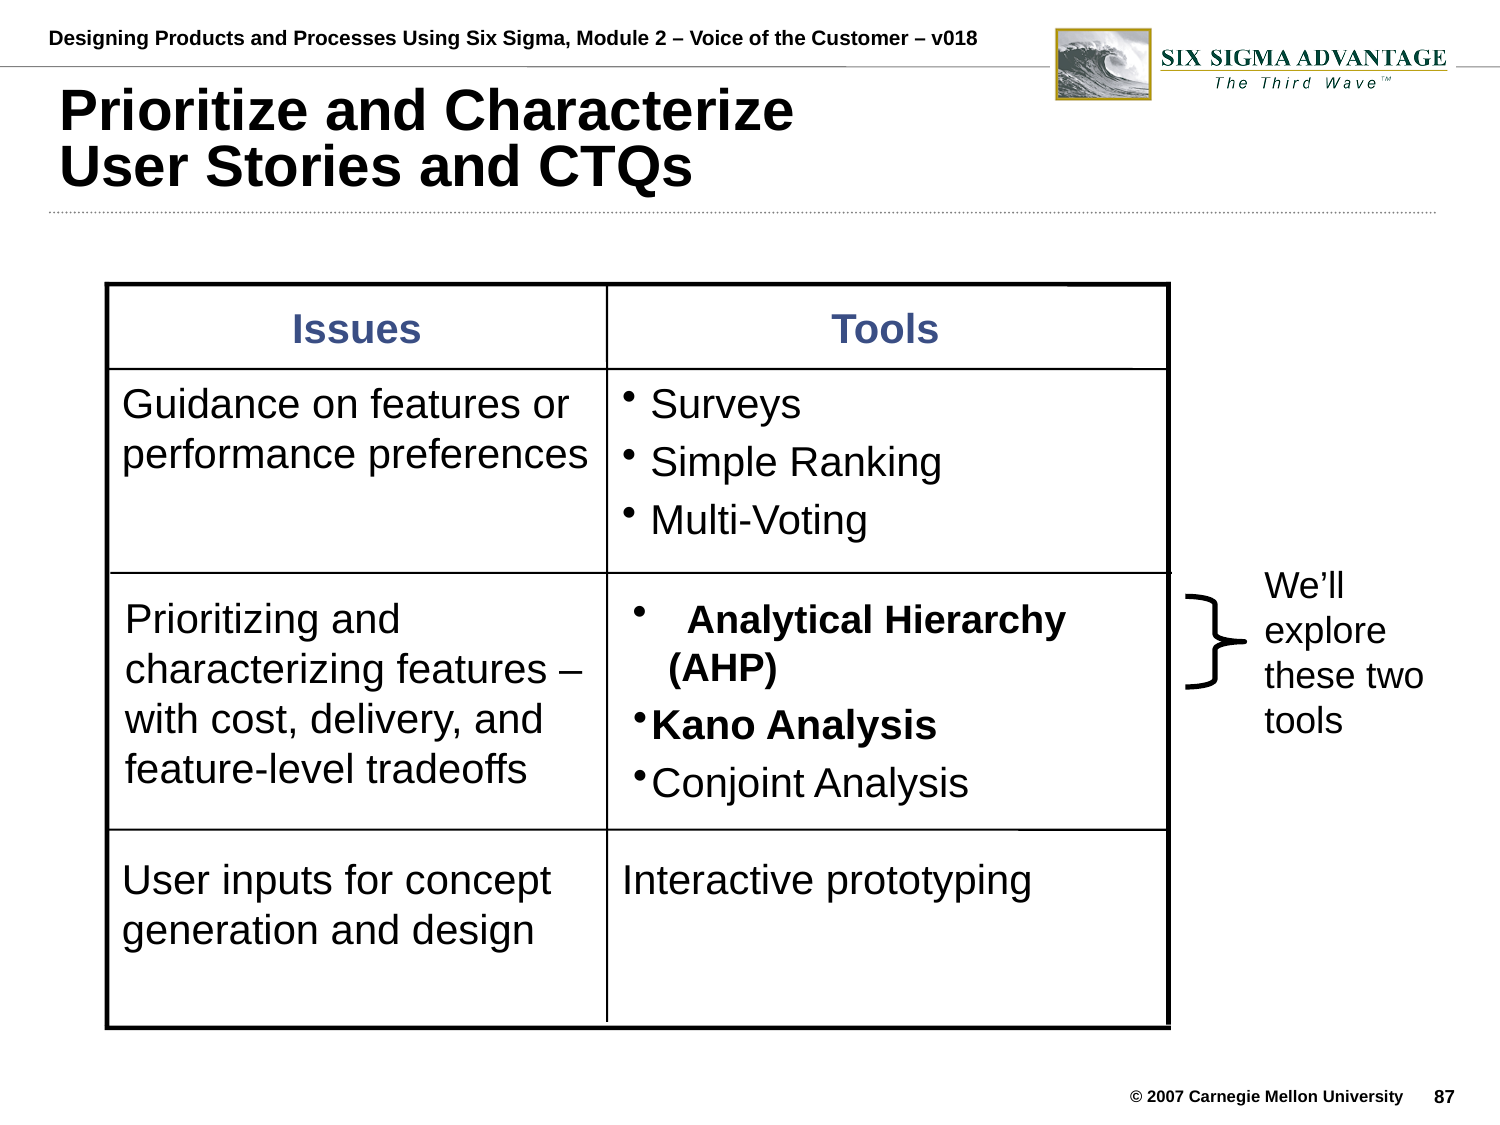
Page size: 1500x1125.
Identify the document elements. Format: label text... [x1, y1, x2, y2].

text_box Tools [608, 370, 1167, 380]
text_box Issues [108, 294, 607, 380]
text_box We’ll explore these two tools [1249, 553, 1445, 749]
text_box Guidance on features or performance preferences [108, 380, 607, 503]
text_box [1193, 596, 1245, 687]
picture [1049, 24, 1456, 104]
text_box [109, 584, 1189, 770]
text_box Surveys Simple Ranking Multi-Voting [608, 370, 1168, 503]
title Prioritize and Characterize User Stories and CTQs [44, 82, 1500, 246]
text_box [106, 845, 1169, 980]
text_box Tools [608, 294, 1167, 369]
